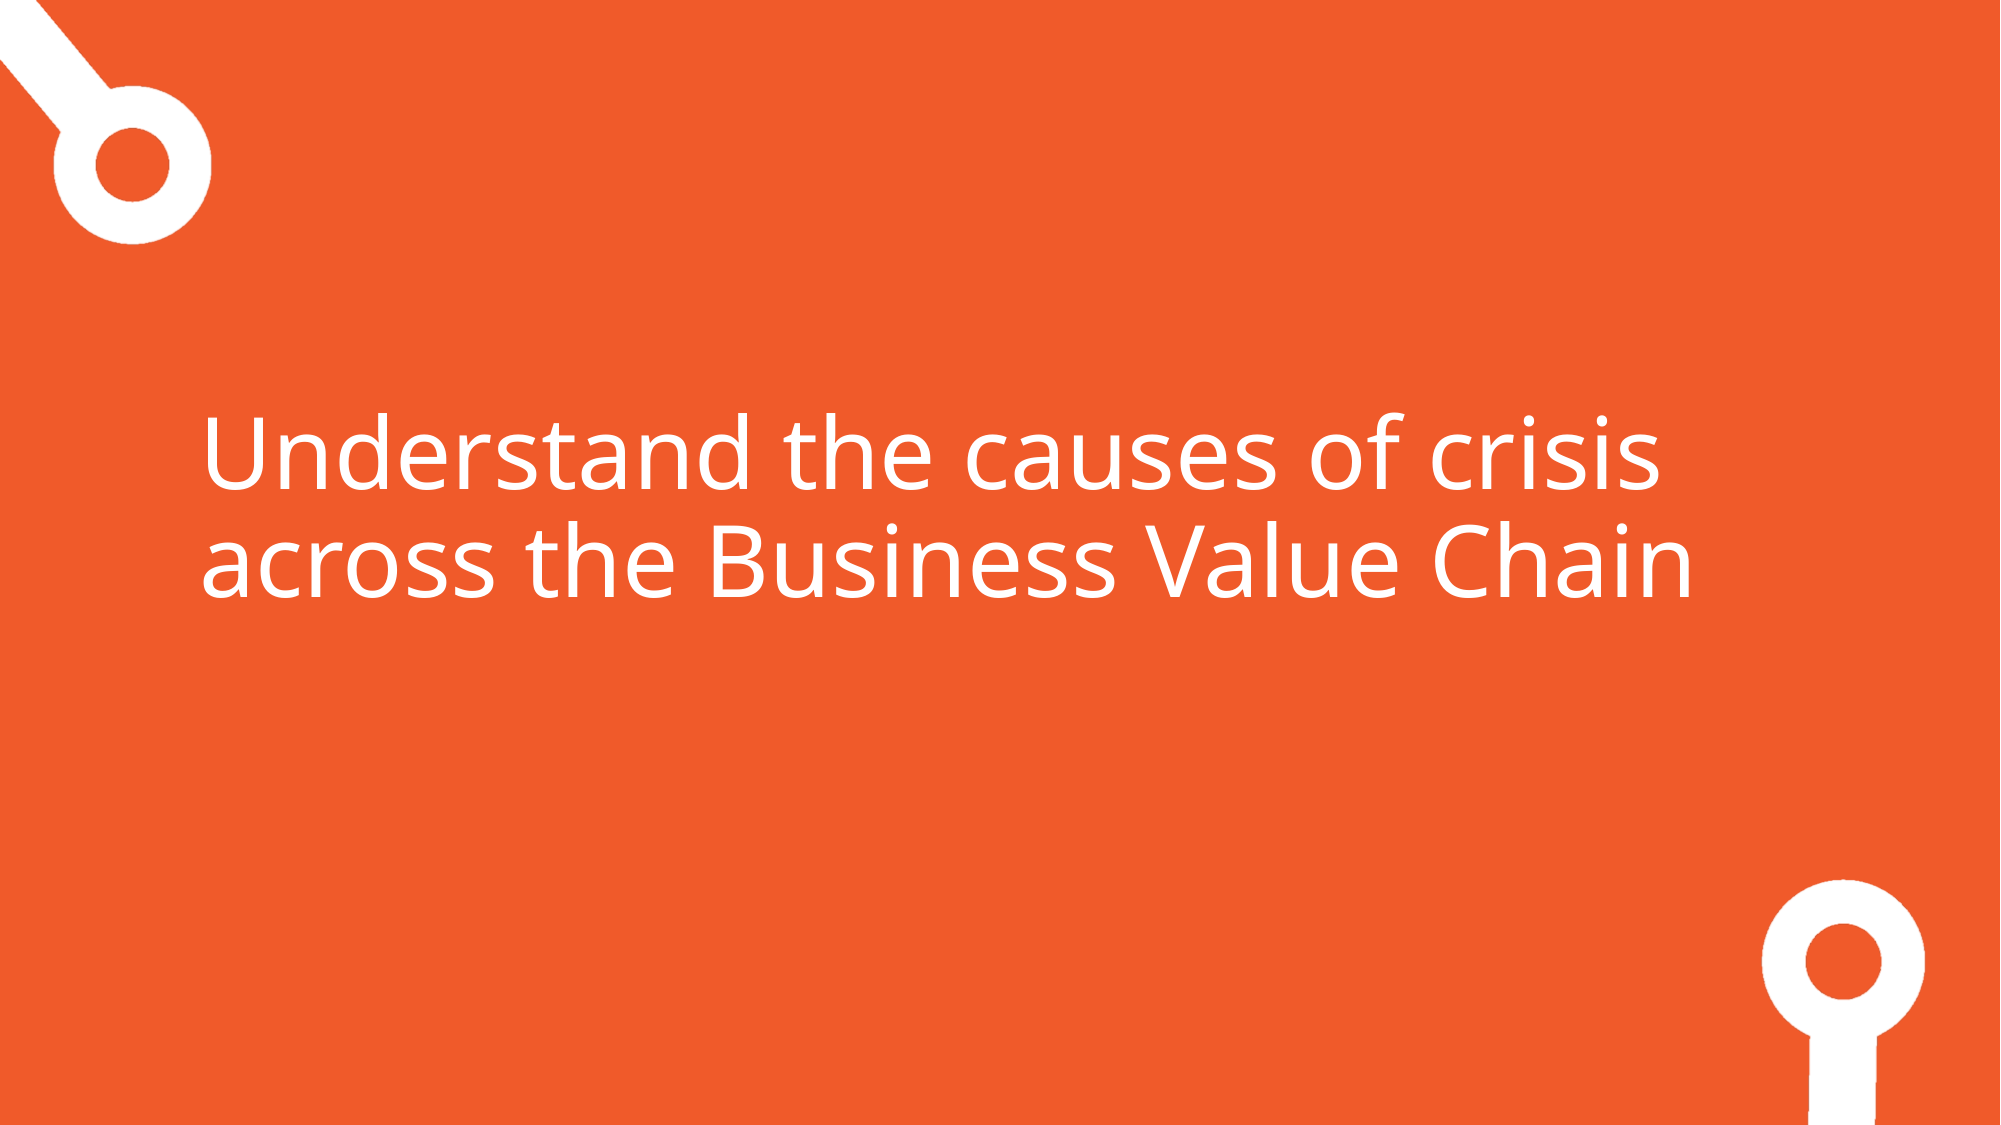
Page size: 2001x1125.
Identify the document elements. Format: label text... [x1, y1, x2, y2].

list Understand the causes of crisis across the Business Value Chain [184, 487, 1873, 748]
picture [0, 0, 269, 308]
picture [1652, 870, 2001, 1125]
